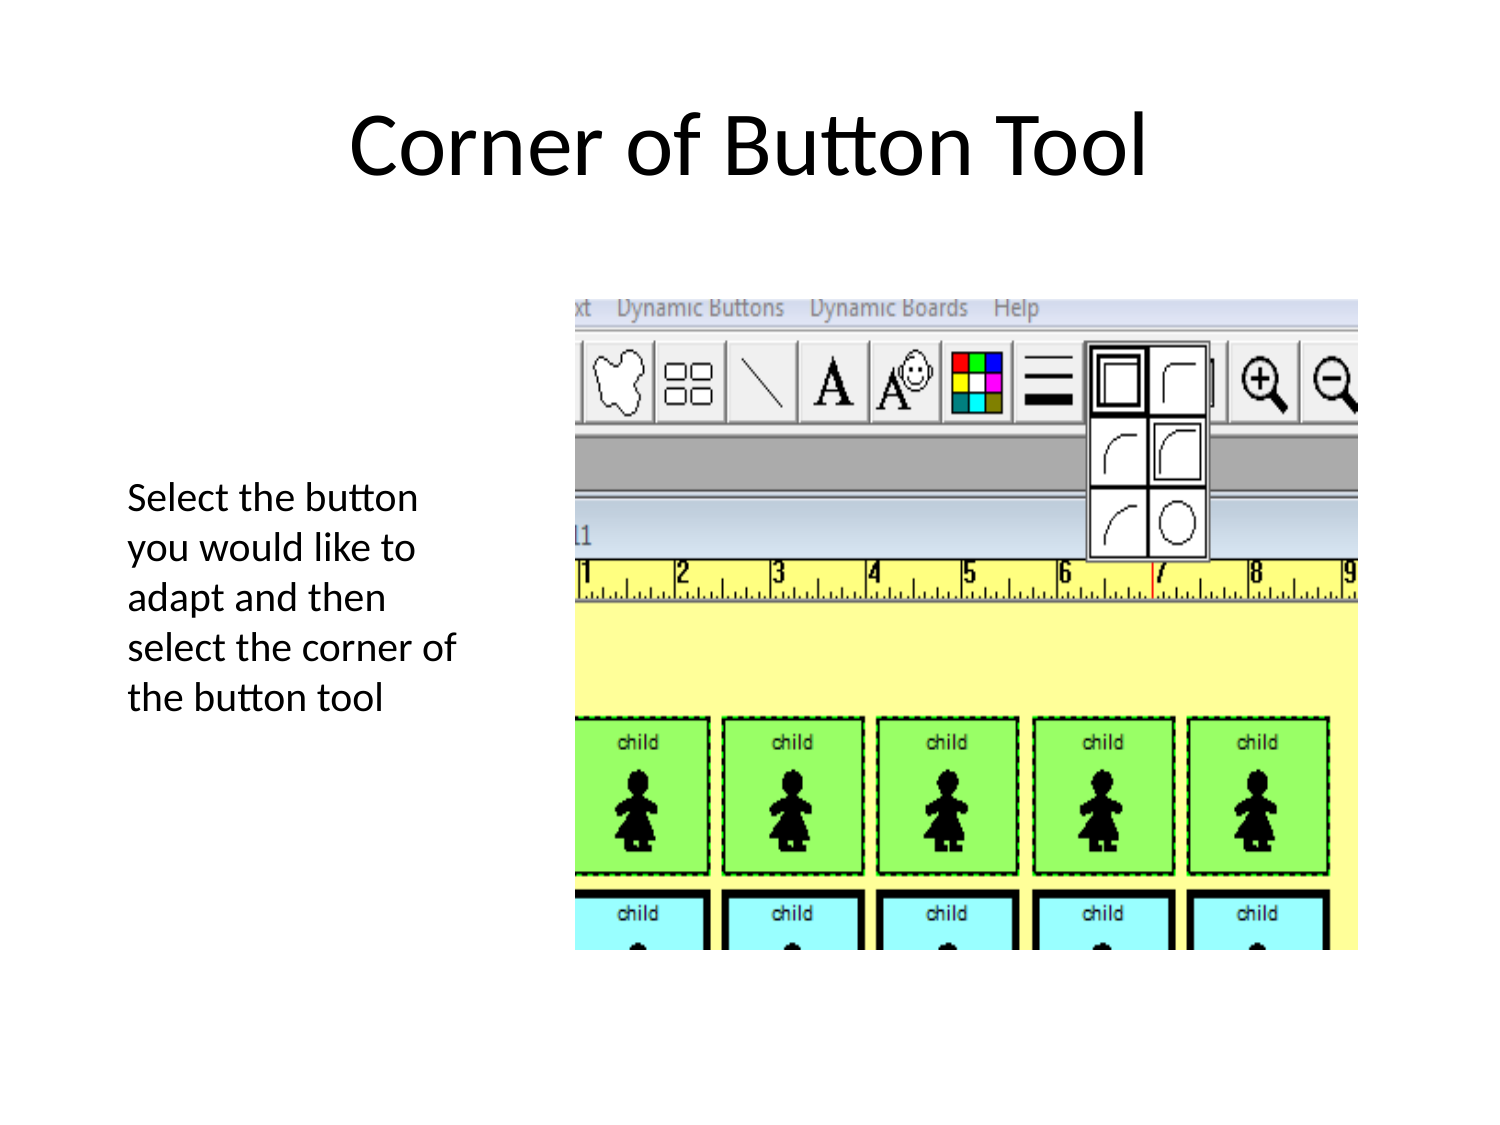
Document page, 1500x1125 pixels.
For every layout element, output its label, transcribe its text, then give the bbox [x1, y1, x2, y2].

title Corner of Button Tool [75, 45, 1425, 233]
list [574, 299, 1358, 951]
text_box Select the button you would like to adapt and then select the corner of the button tool [112, 462, 475, 728]
